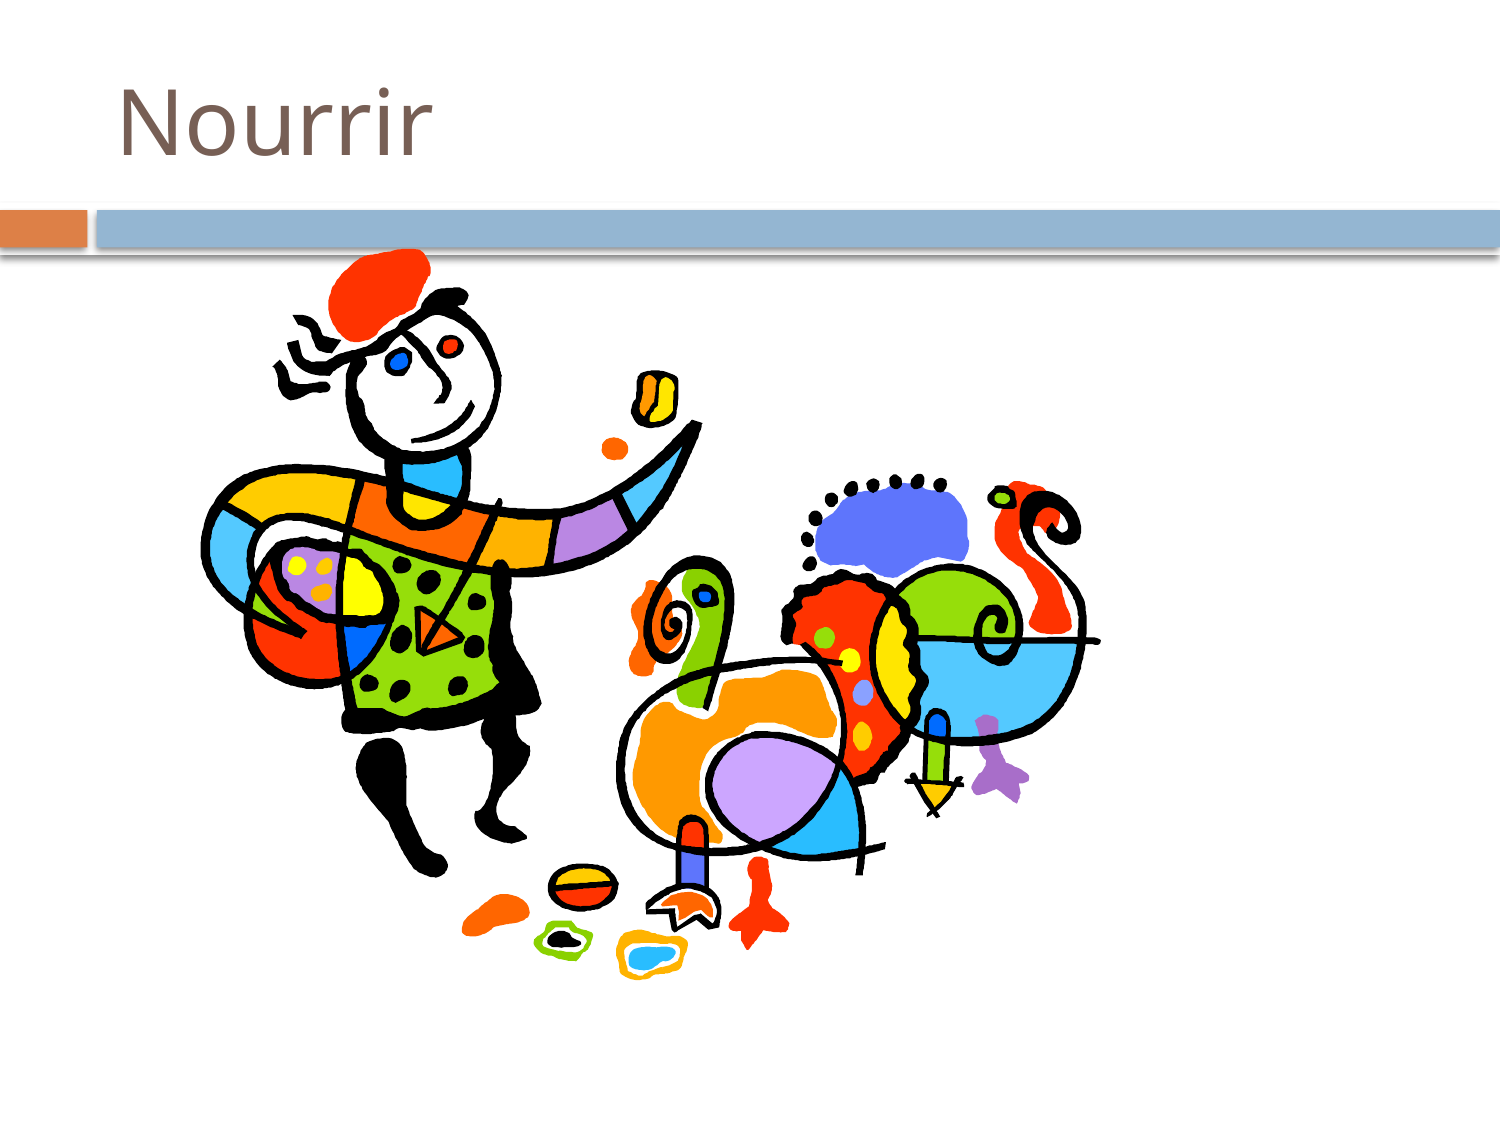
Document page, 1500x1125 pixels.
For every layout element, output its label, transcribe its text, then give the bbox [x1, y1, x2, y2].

picture [199, 237, 1113, 992]
title Nourrir [100, 37, 1438, 200]
